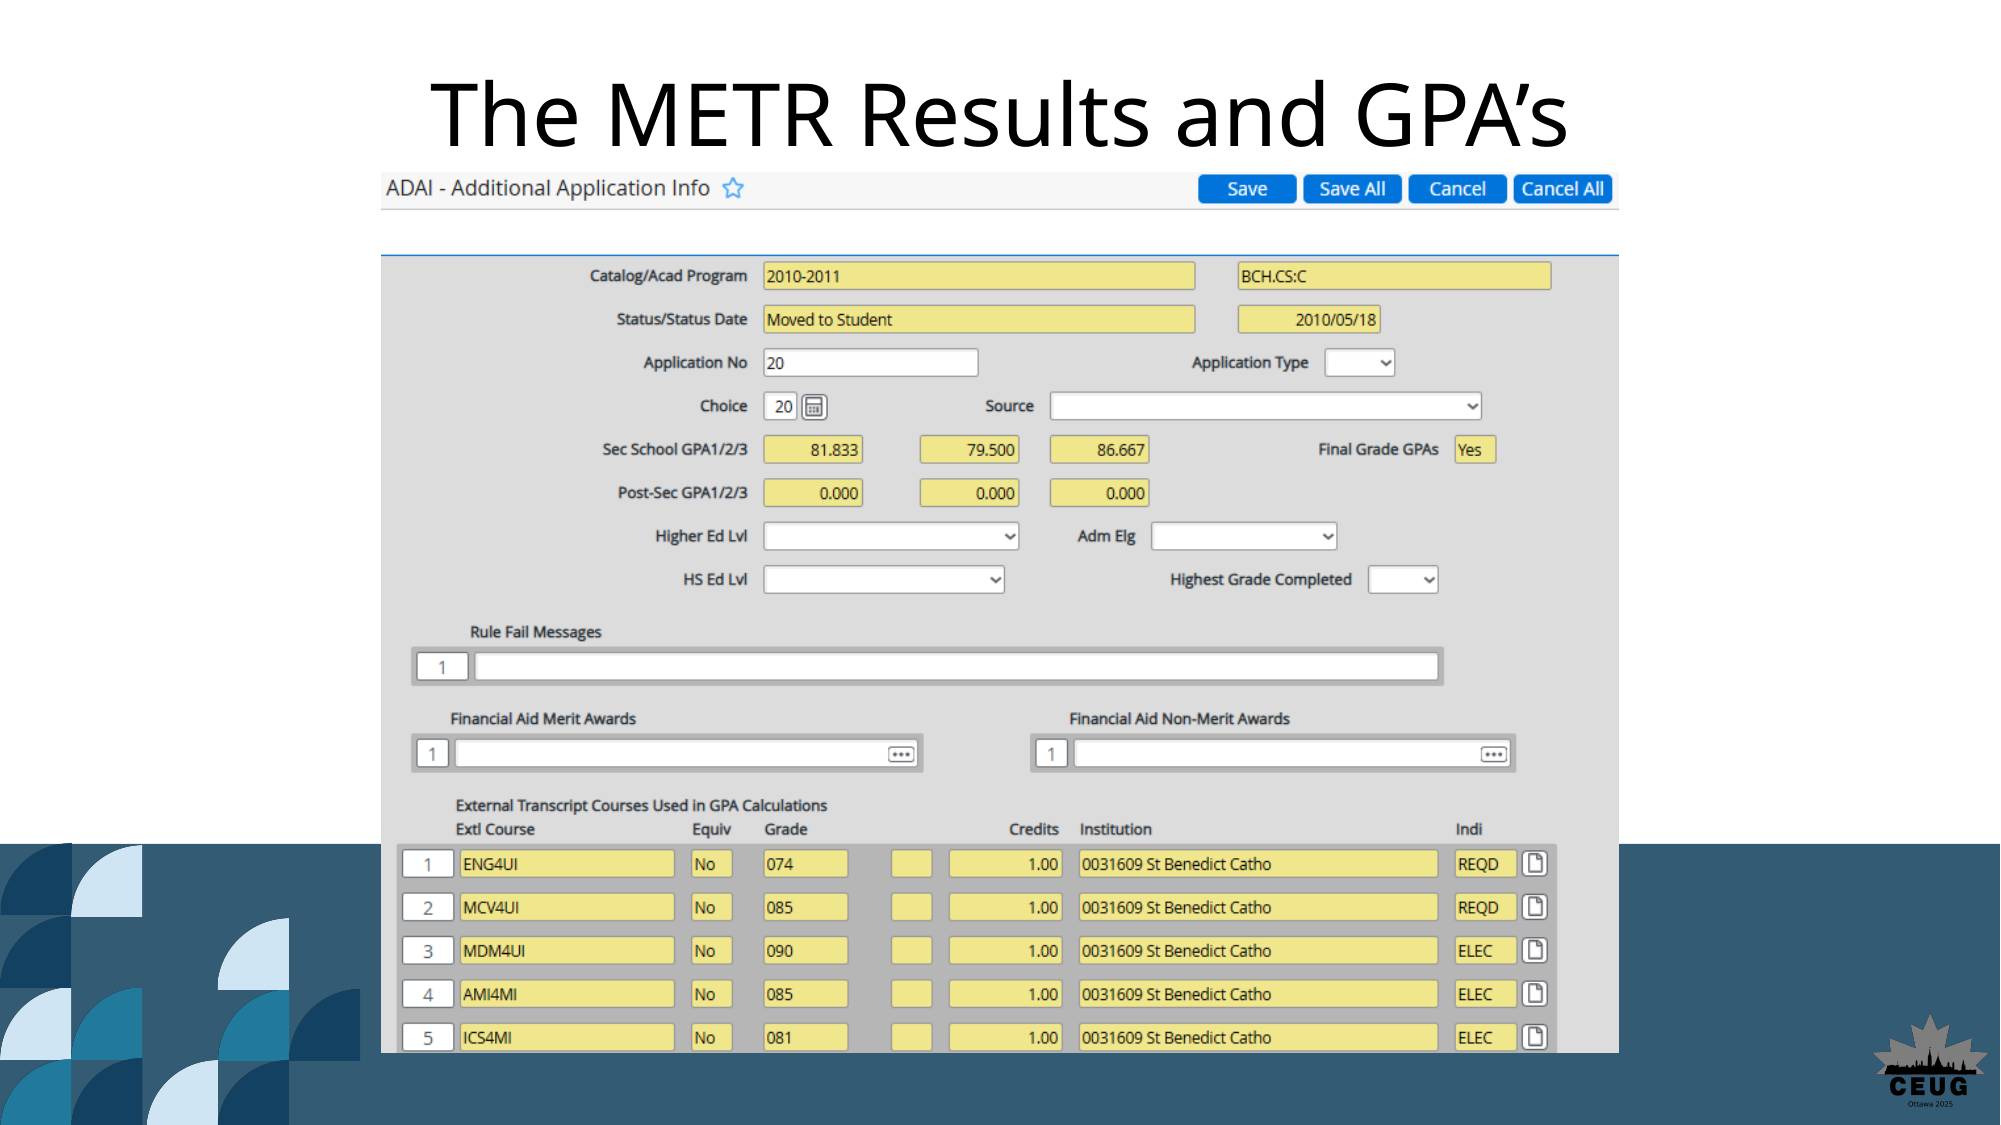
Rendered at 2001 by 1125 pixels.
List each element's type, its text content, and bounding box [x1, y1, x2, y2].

picture [1872, 1013, 1989, 1110]
picture [146, 918, 361, 1125]
picture [0, 843, 143, 1125]
title The METR Results and GPA’s [74, 63, 1928, 173]
picture [380, 172, 1619, 1053]
